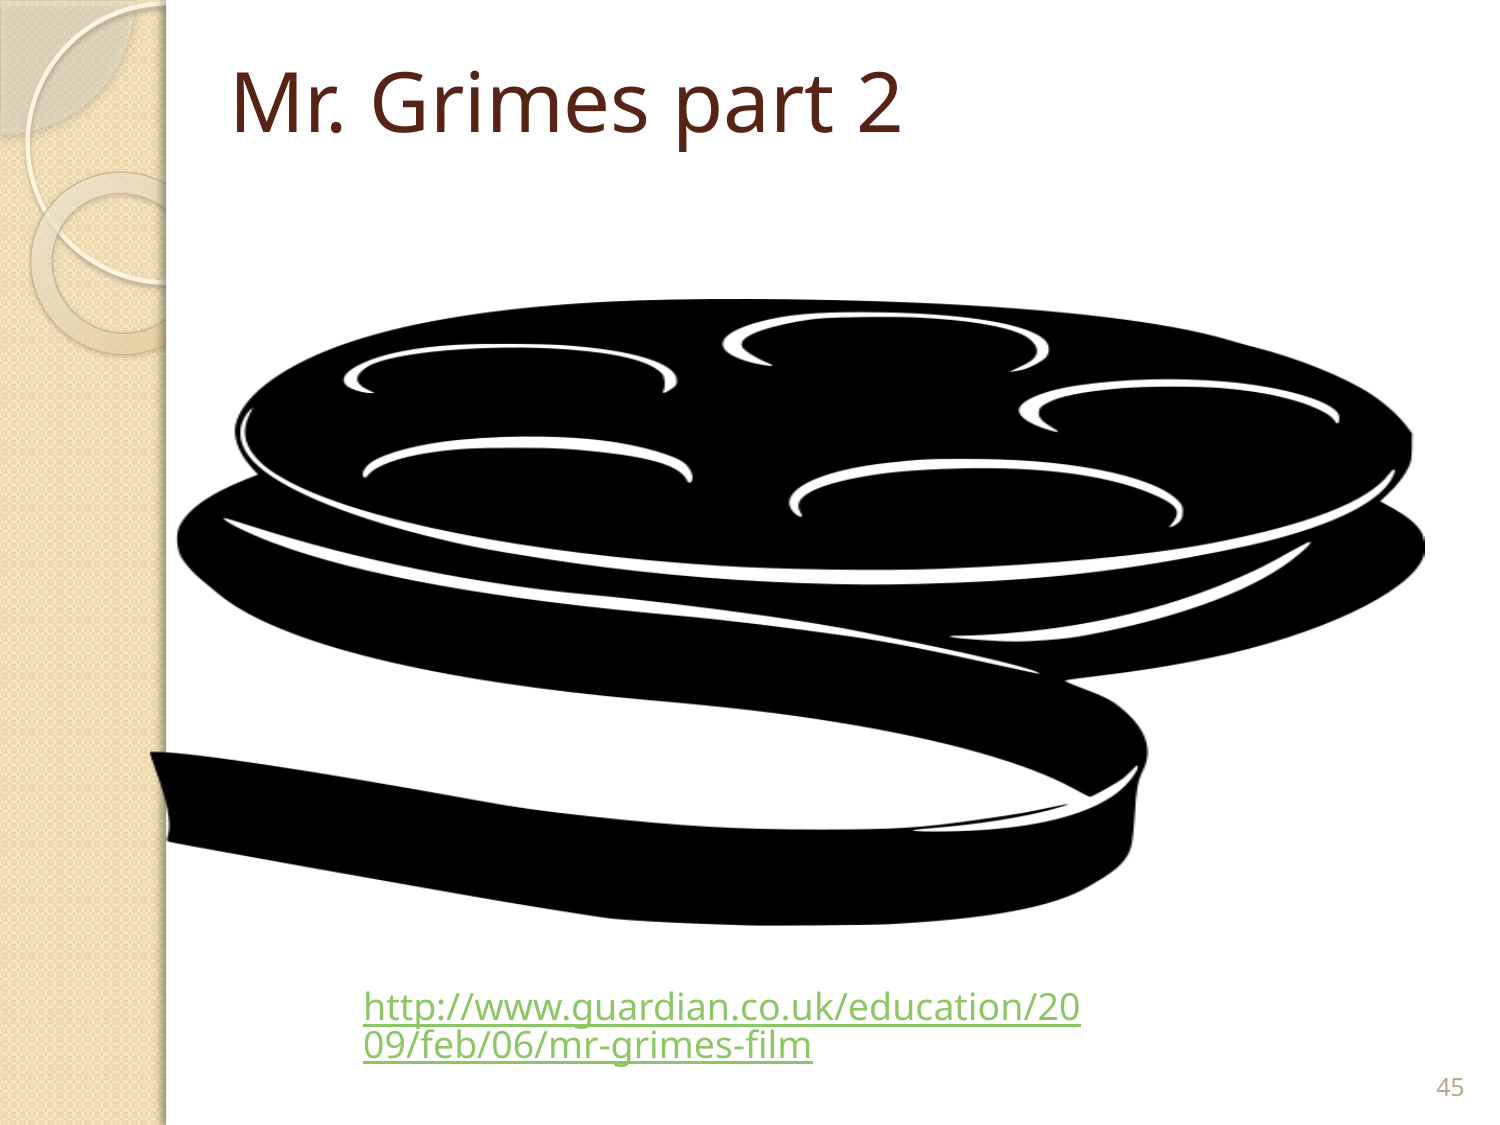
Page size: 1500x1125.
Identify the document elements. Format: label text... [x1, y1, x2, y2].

text_box http://www.guardian.co.uk/education/2009/feb/06/mr-grimes-film [348, 975, 1099, 1042]
slide_number 45 [1413, 1034, 1488, 1113]
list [149, 299, 1426, 926]
title Mr. Grimes part 2 [214, 24, 1240, 173]
